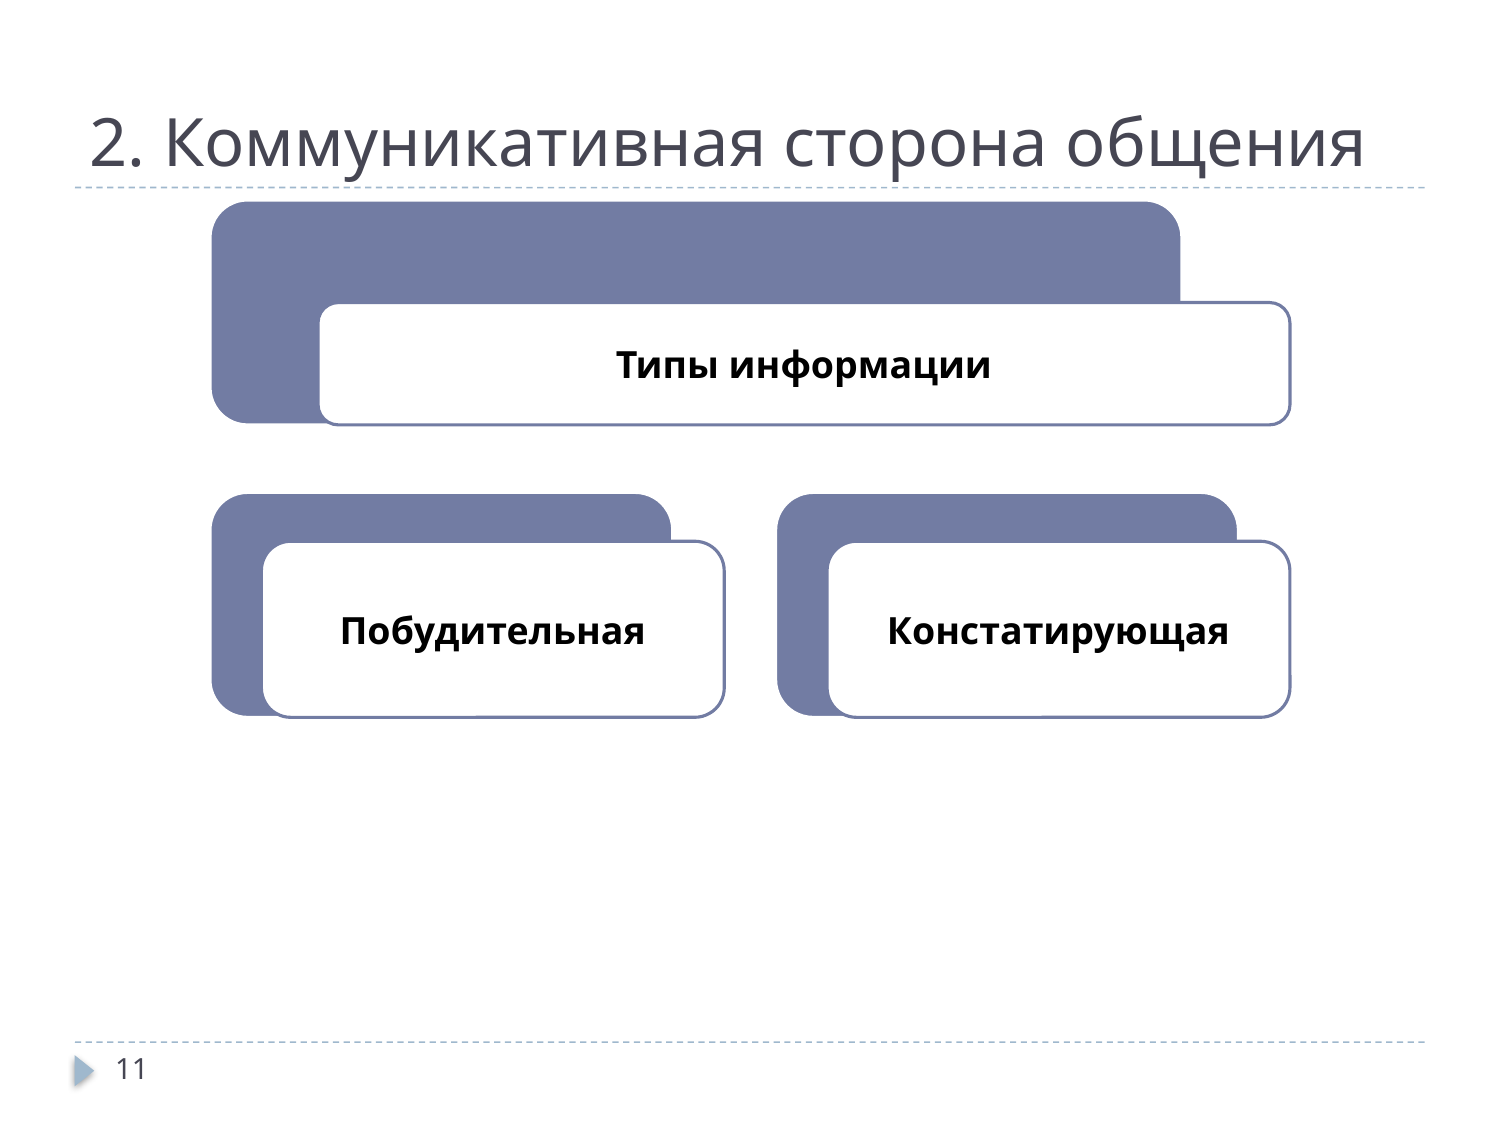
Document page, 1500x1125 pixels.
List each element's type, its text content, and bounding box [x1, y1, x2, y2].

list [74, 199, 1426, 1011]
slide_number 11 [100, 1042, 426, 1103]
title 2. Коммуникативная сторона общения [75, 24, 1425, 188]
